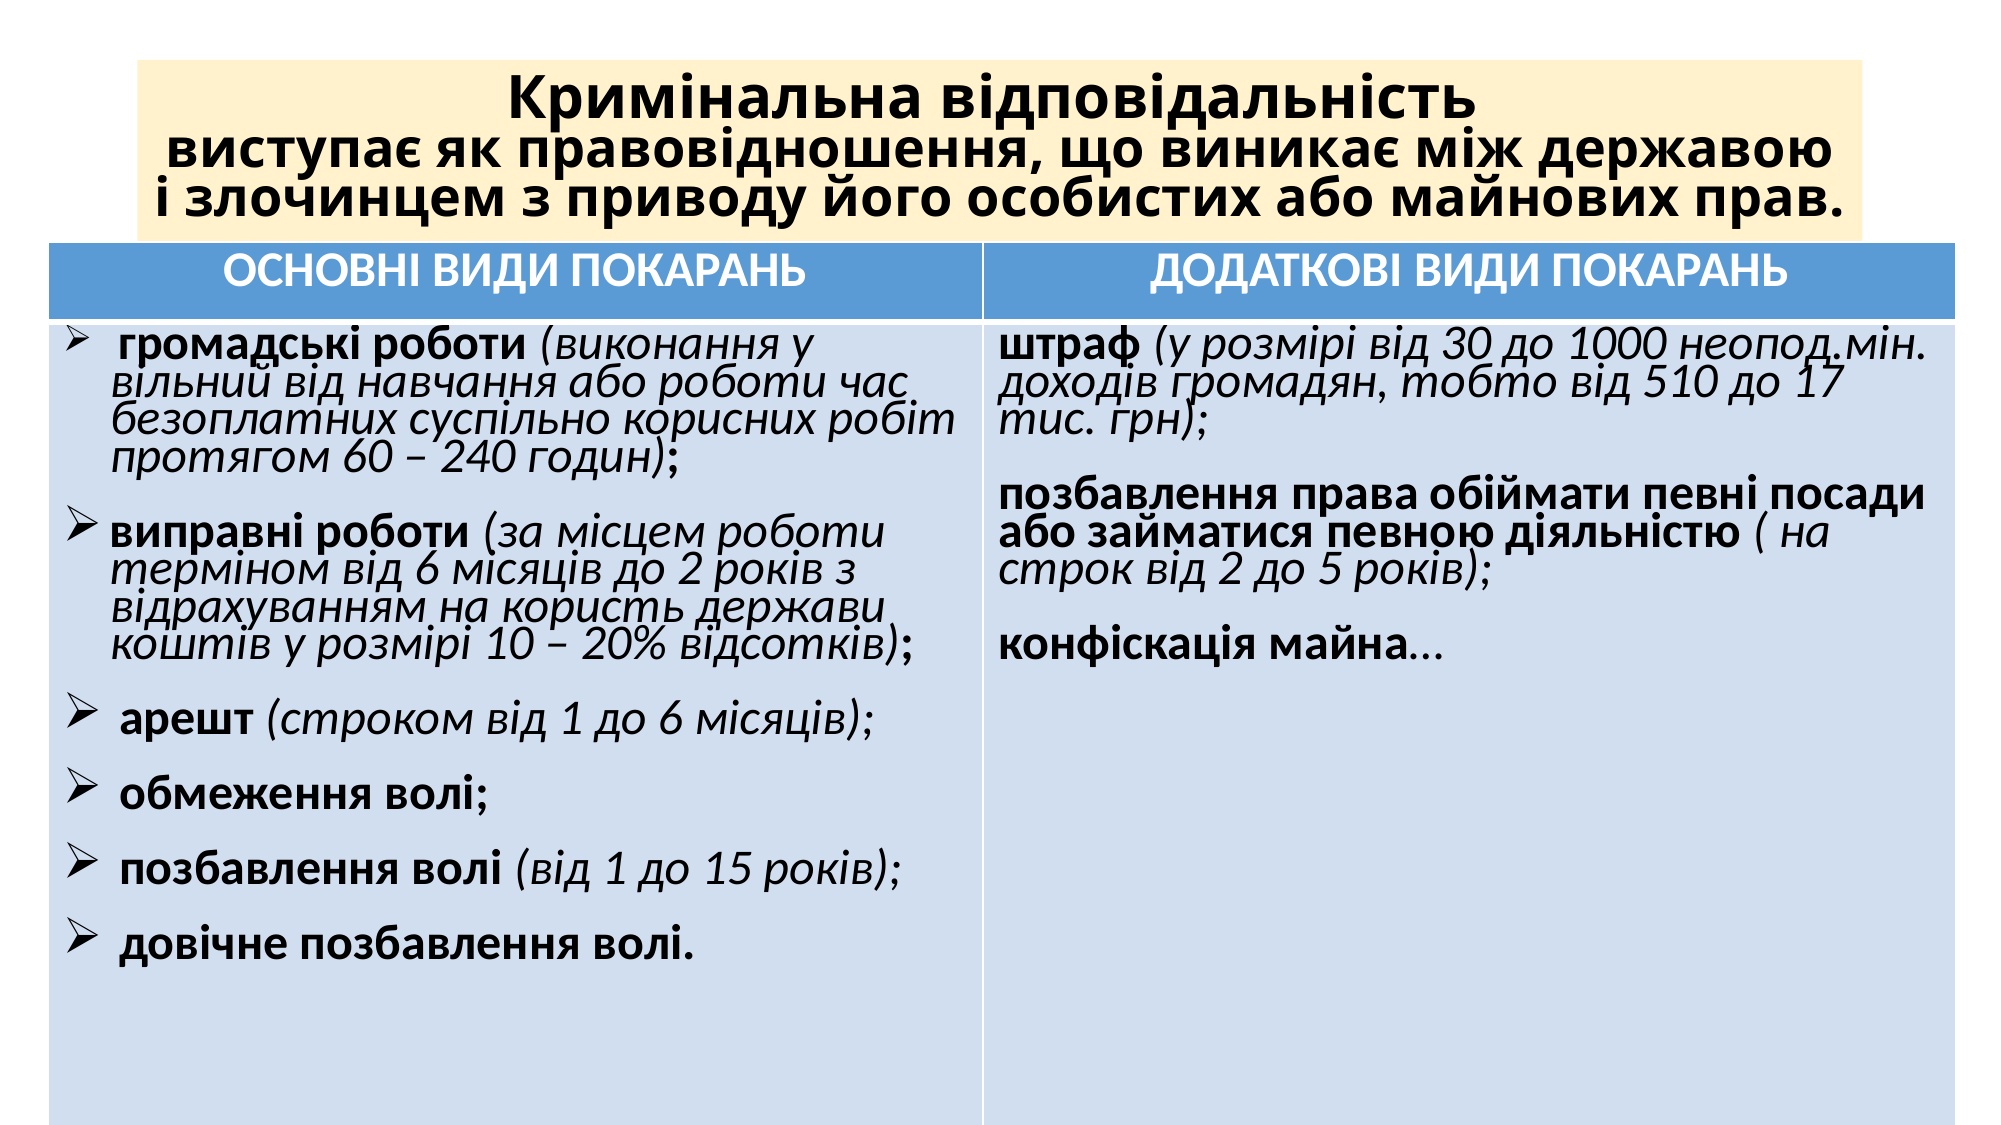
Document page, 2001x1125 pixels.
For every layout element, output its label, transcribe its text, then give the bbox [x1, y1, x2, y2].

table_header ДОДАТКОВІ ВИДИ ПОКАРАНЬ [984, 243, 1955, 319]
table_header ОСНОВНІ ВИДИ ПОКАРАНЬ [49, 243, 982, 319]
table_cell штраф (у розмірі від 30 до 1000 неопод.мін. доходів громадян, тобто від 510 до 17 тис. грн); позбавлення права обіймати певні посади або займатися певною діяльністю ( на строк від 2 до 5 років); конфіскація майна… [984, 325, 1955, 1125]
title Кримінальна відповідальність виступає як правовідношення, що виникає між державою і злочинцем з приводу його особистих або майнових прав. [137, 59, 1863, 241]
table_cell громадські роботи (виконання у вільний від навчання або роботи час безоплатних суспільно корисних робіт протягом 60 – 240 годин); виправні роботи (за місцем роботи терміном від 6 місяців до 2 років з відрахуванням на користь держави коштів у розмірі 10 – 20% відсотків); арешт (строком від 1 до 6 місяців); обмеження волі; позбавлення волі (від 1 до 15 років); довічне позбавлення волі. [49, 325, 982, 1125]
